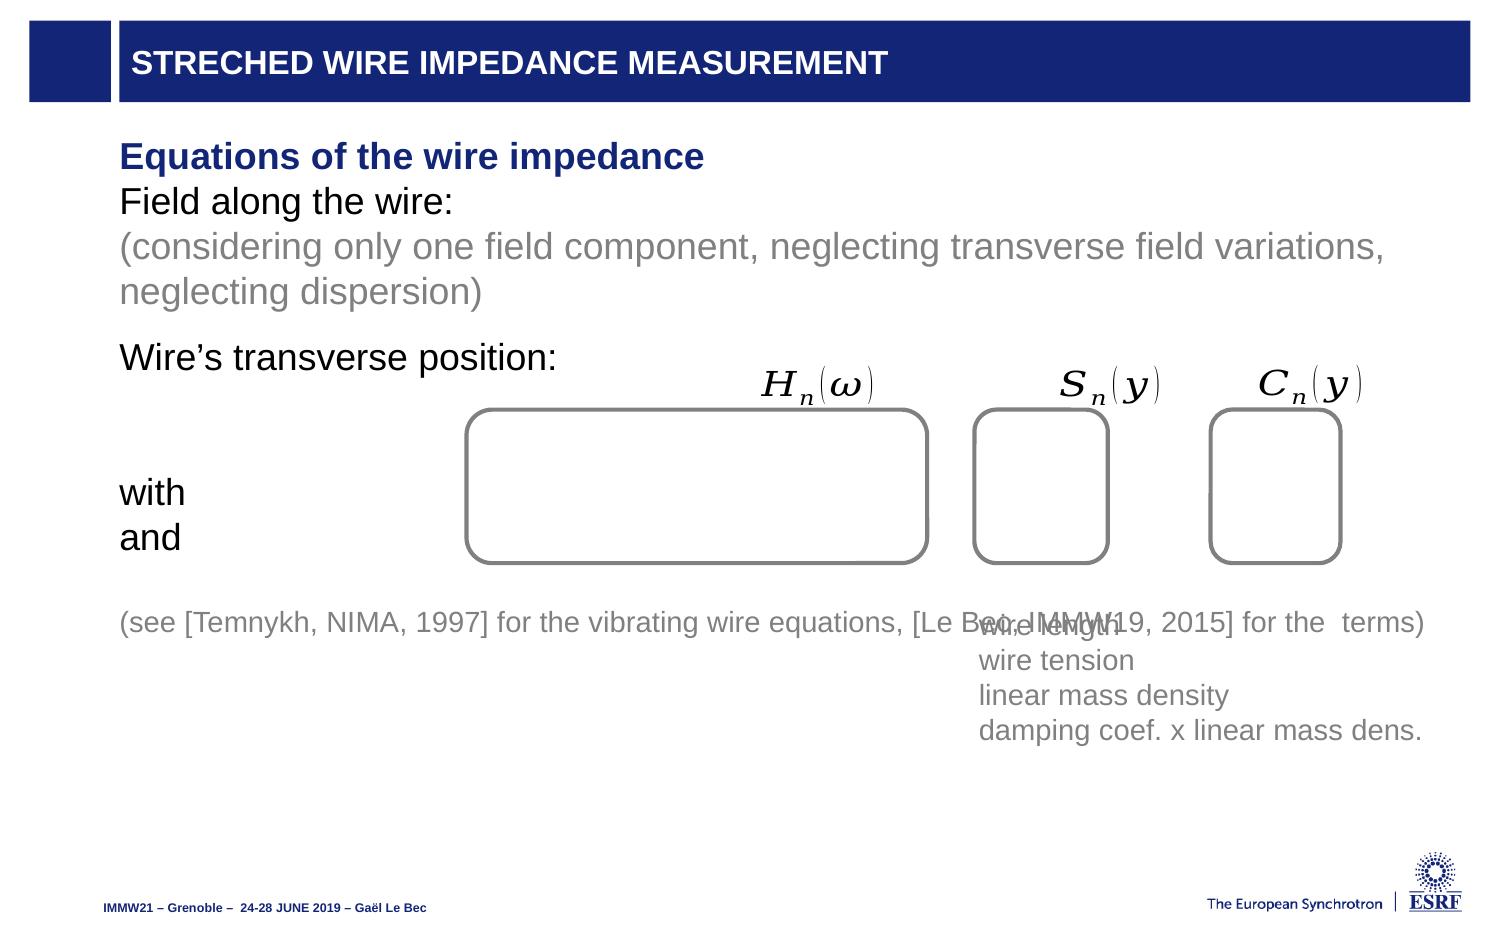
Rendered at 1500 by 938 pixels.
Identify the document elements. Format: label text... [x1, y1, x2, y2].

footer IMMW21 – Grenoble – 24-28 JUNE 2019 – Gaël Le Bec [103, 886, 1108, 916]
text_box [466, 362, 1363, 564]
title Streched wire impedance Measurement [119, 20, 1471, 103]
picture [1175, 831, 1500, 938]
